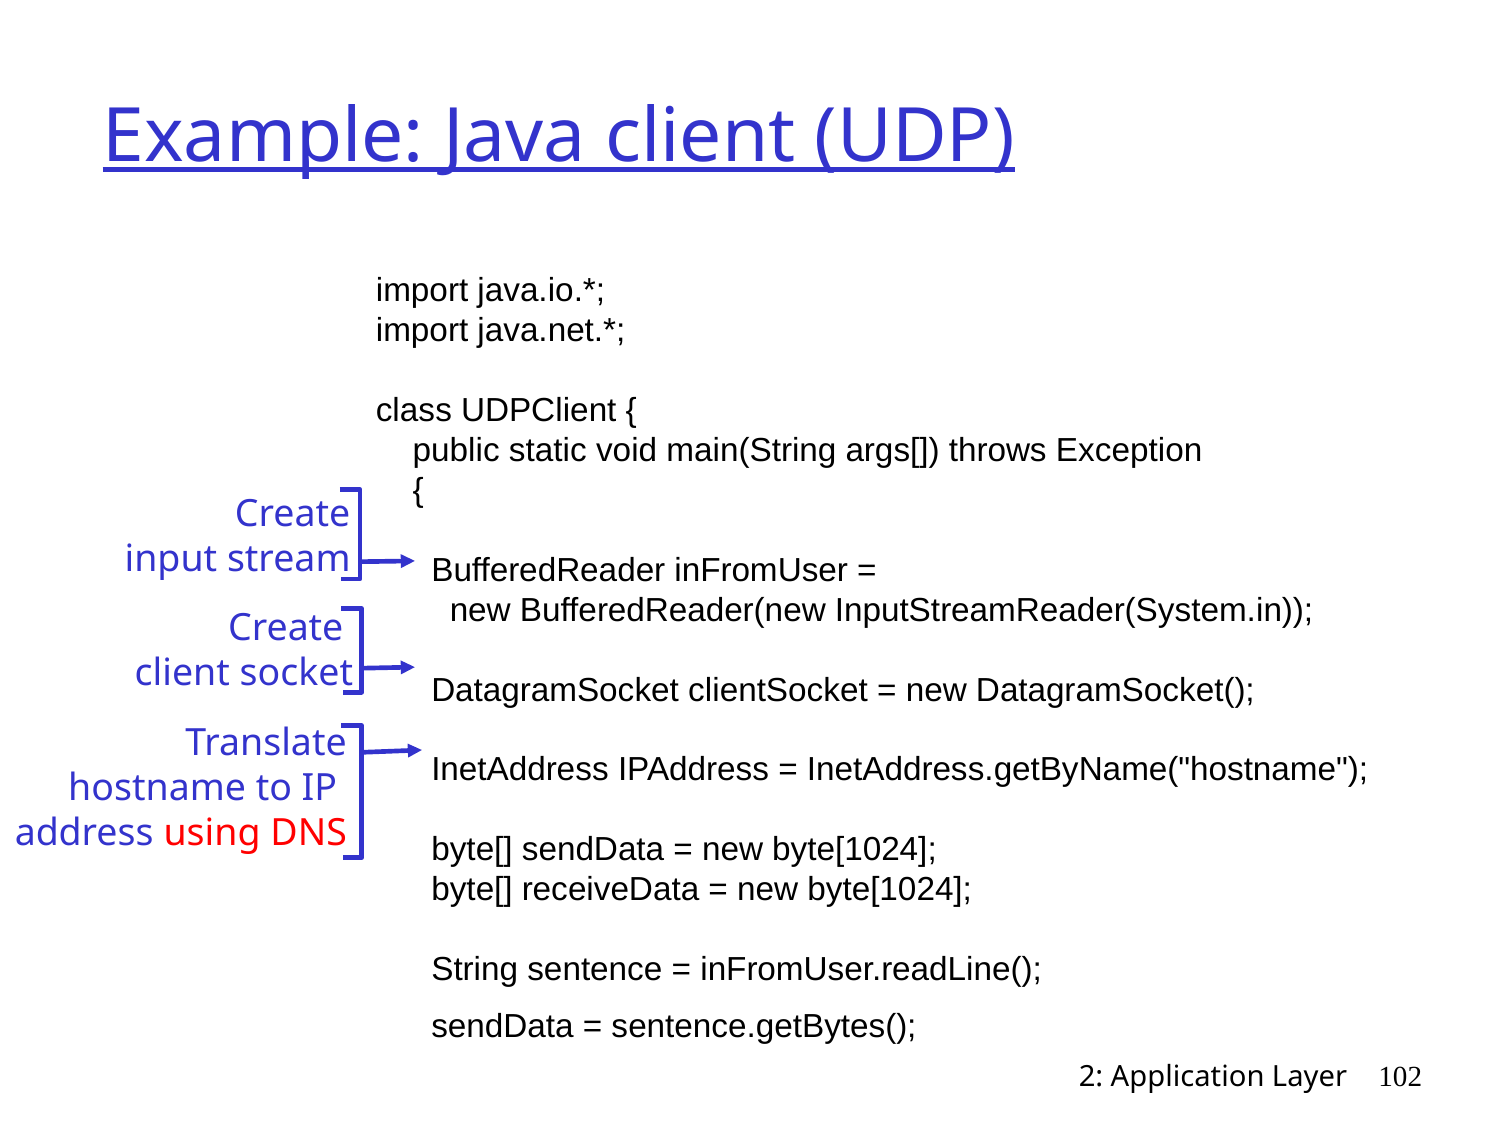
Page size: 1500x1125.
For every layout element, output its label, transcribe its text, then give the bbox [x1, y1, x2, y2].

footer 2: Application Layer [887, 1055, 1362, 1125]
text_box [341, 725, 362, 858]
text_box [341, 608, 362, 693]
slide_number 102 [1362, 1049, 1438, 1125]
text_box Translate hostname to IP address using DNS [0, 710, 362, 860]
title Example: Java client (UDP) [87, 37, 1363, 226]
text_box import java.io.*; import java.net.*; class UDPClient { public static void main(String args[]) throws Exception { BufferedReader inFromUser = new BufferedReader(new InputStreamReader(System.in)); DatagramSocket clientSocket = new DatagramSocket(); InetAddress IPAddress = InetAddress.getByName("hostname"); byte[] sendData = new byte[1024]; byte[] receiveData = new byte[1024]; String sentence = inFromUser.readLine(); sendData = sentence.getBytes(); [361, 261, 1394, 1055]
text_box [339, 489, 361, 579]
text_box [361, 554, 415, 568]
text_box Create input stream [109, 481, 366, 587]
text_box Create client socket [119, 596, 368, 701]
text_box [360, 661, 415, 674]
text_box [362, 744, 422, 757]
